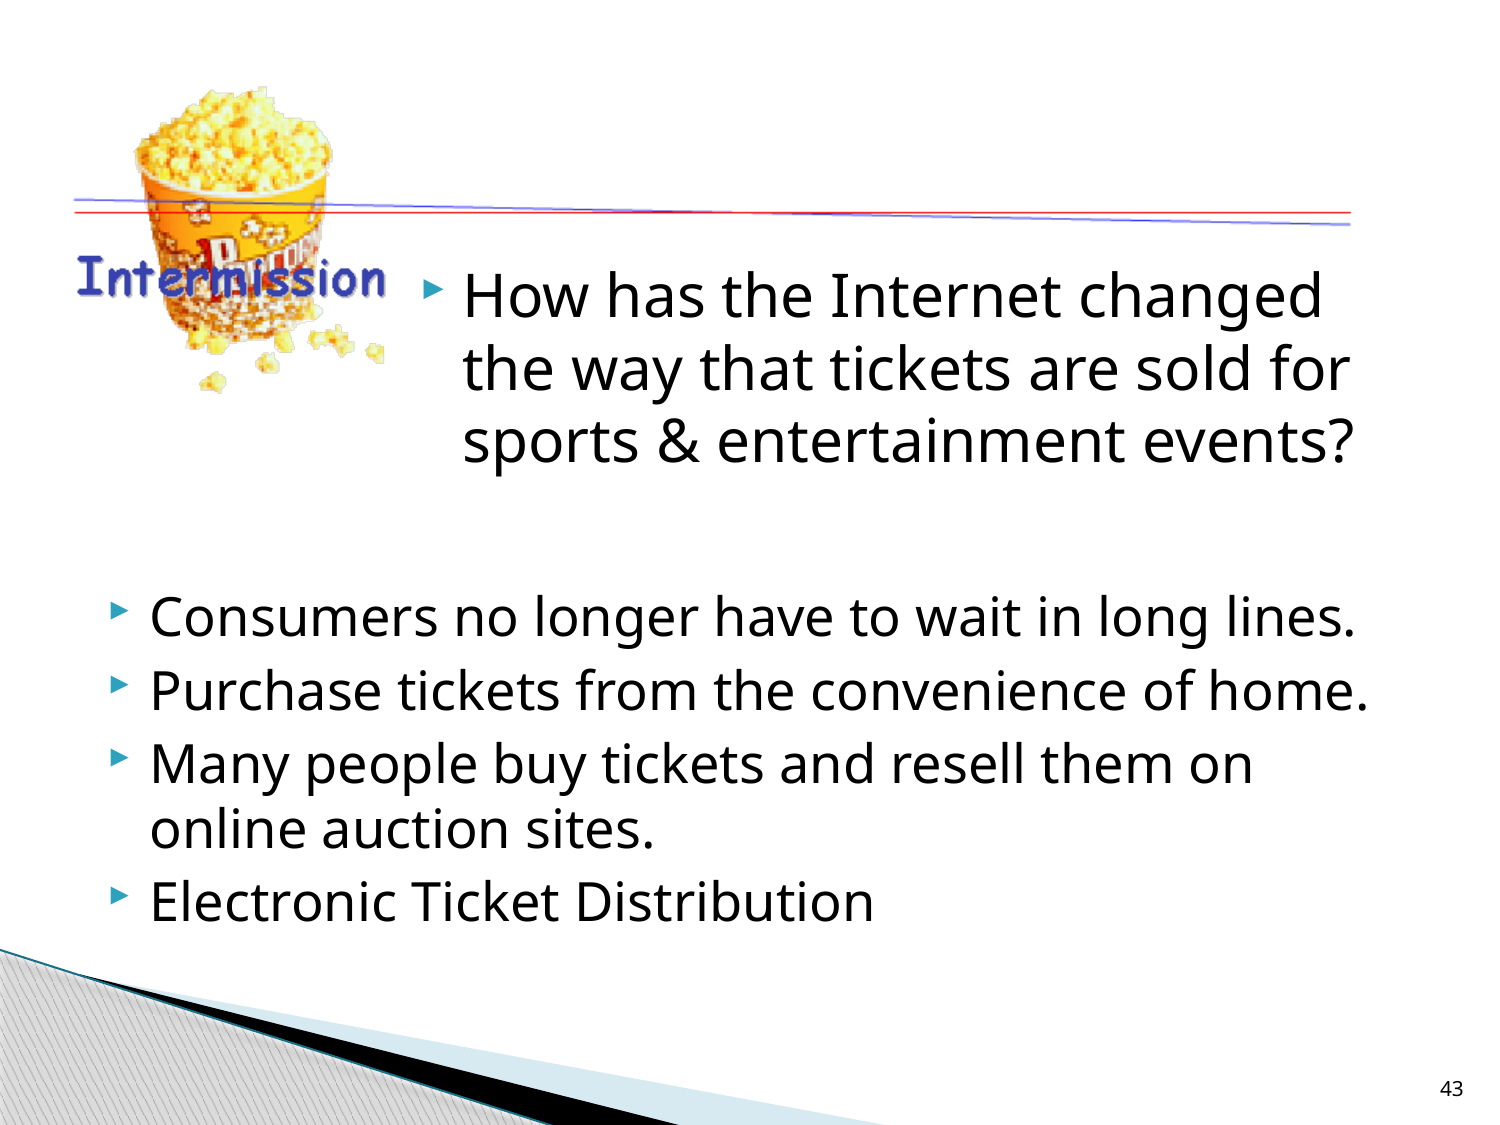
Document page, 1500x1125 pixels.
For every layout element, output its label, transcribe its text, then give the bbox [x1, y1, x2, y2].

list Consumers no longer have to wait in long lines. Purchase tickets from the convenience of home. Many people buy tickets and resell them on online auction sites. Electronic Ticket Distribution [75, 575, 1438, 1063]
text_box How has the Internet changed the way that tickets are sold for sports & entertainment events? [387, 249, 1438, 500]
slide_number 43 [1418, 1051, 1479, 1112]
picture [62, 74, 1352, 451]
